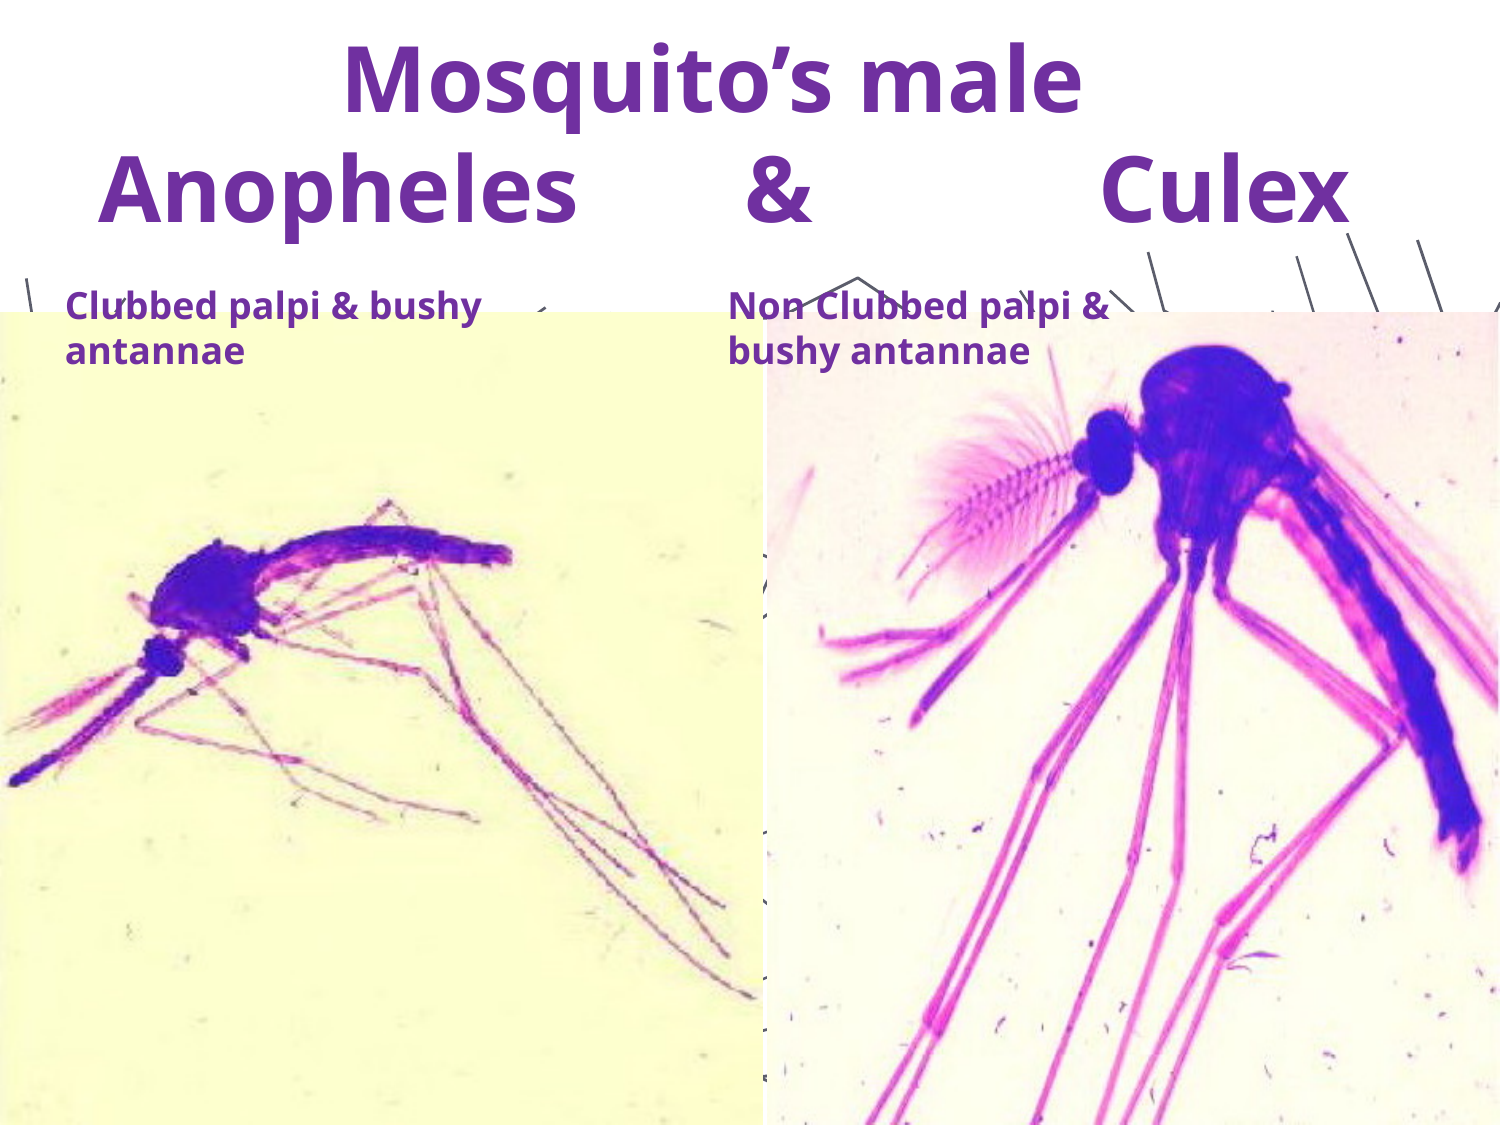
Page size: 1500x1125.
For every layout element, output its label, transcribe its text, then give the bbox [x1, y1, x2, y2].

text_box Clubbed palpi & bushy antannae [49, 274, 563, 310]
title Mosquito’s male Anopheles & Culex [37, 37, 1413, 226]
picture [767, 312, 1500, 1125]
text_box Non Clubbed palpi & bushy antannae [712, 274, 1225, 312]
picture [0, 312, 763, 1125]
